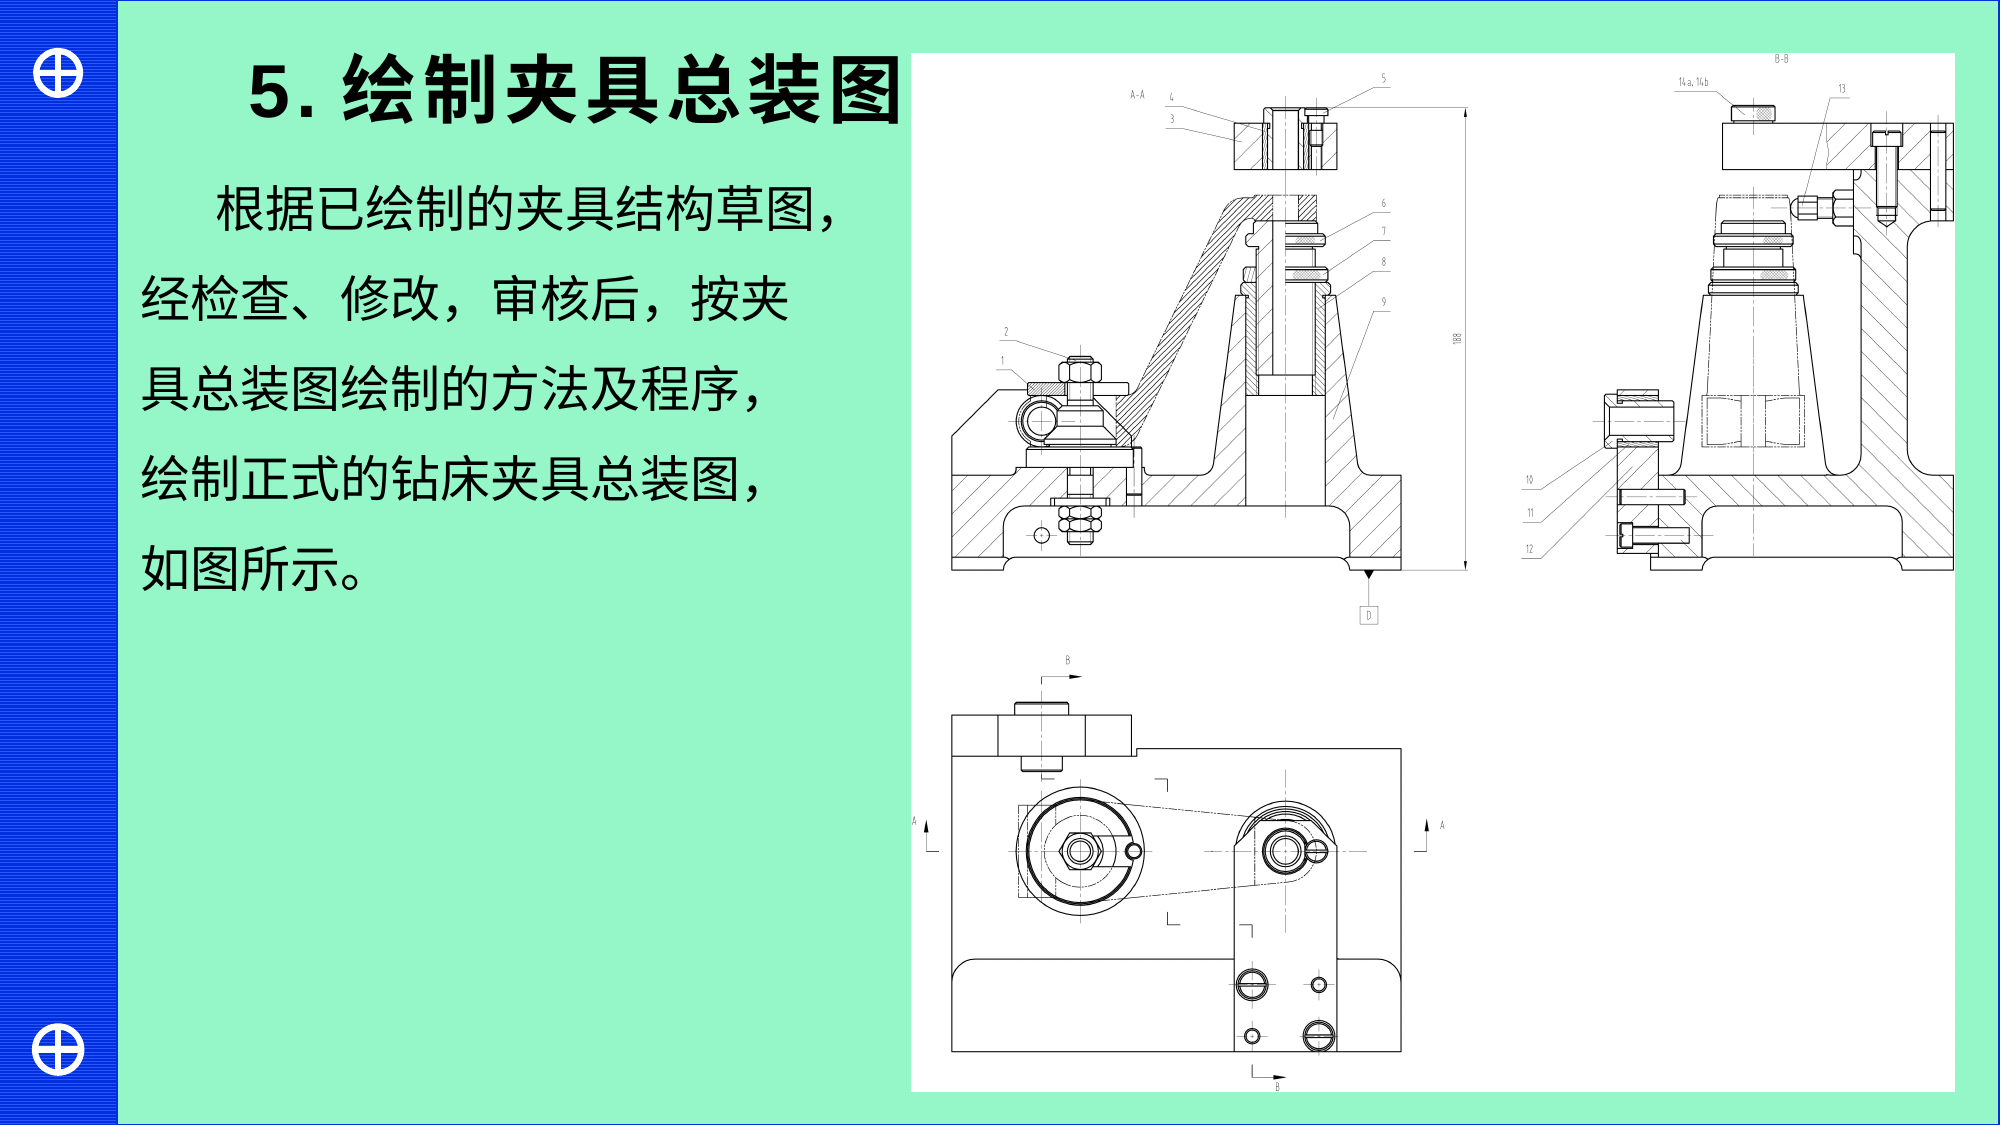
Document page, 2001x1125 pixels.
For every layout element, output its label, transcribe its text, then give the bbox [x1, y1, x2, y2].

text_box 5.绘制夹具总装图 [126, 18, 1414, 140]
text_box 根据已绘制的夹具结构草图，经检查、修改，审核后，按夹具总装图绘制的方法及程序，绘制正式的钻床夹具总装图，如图所示。 [126, 139, 837, 605]
picture [911, 53, 1955, 1092]
